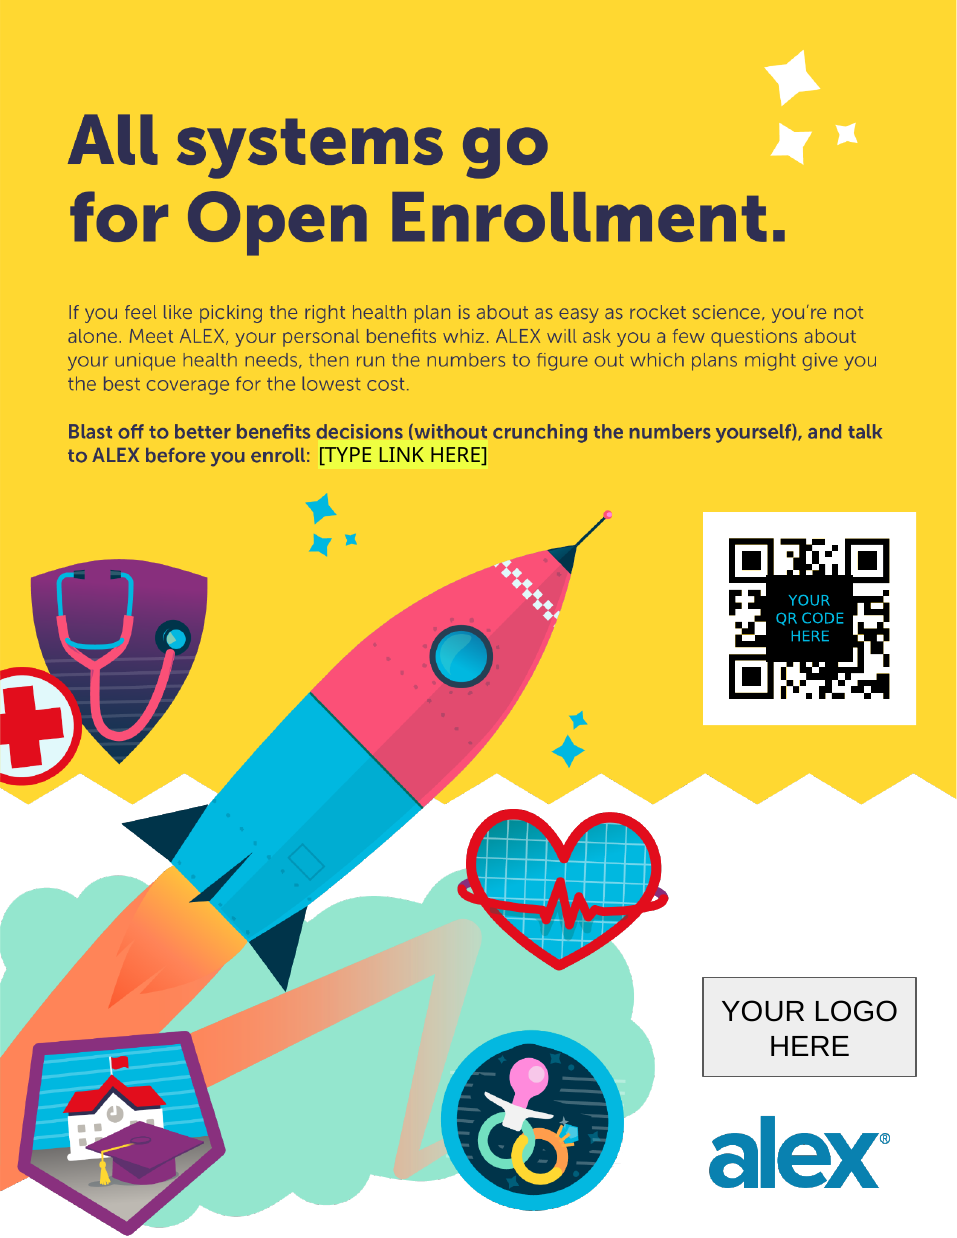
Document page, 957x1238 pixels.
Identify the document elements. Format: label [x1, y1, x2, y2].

picture [0, 0, 957, 1238]
text_box [702, 511, 917, 726]
